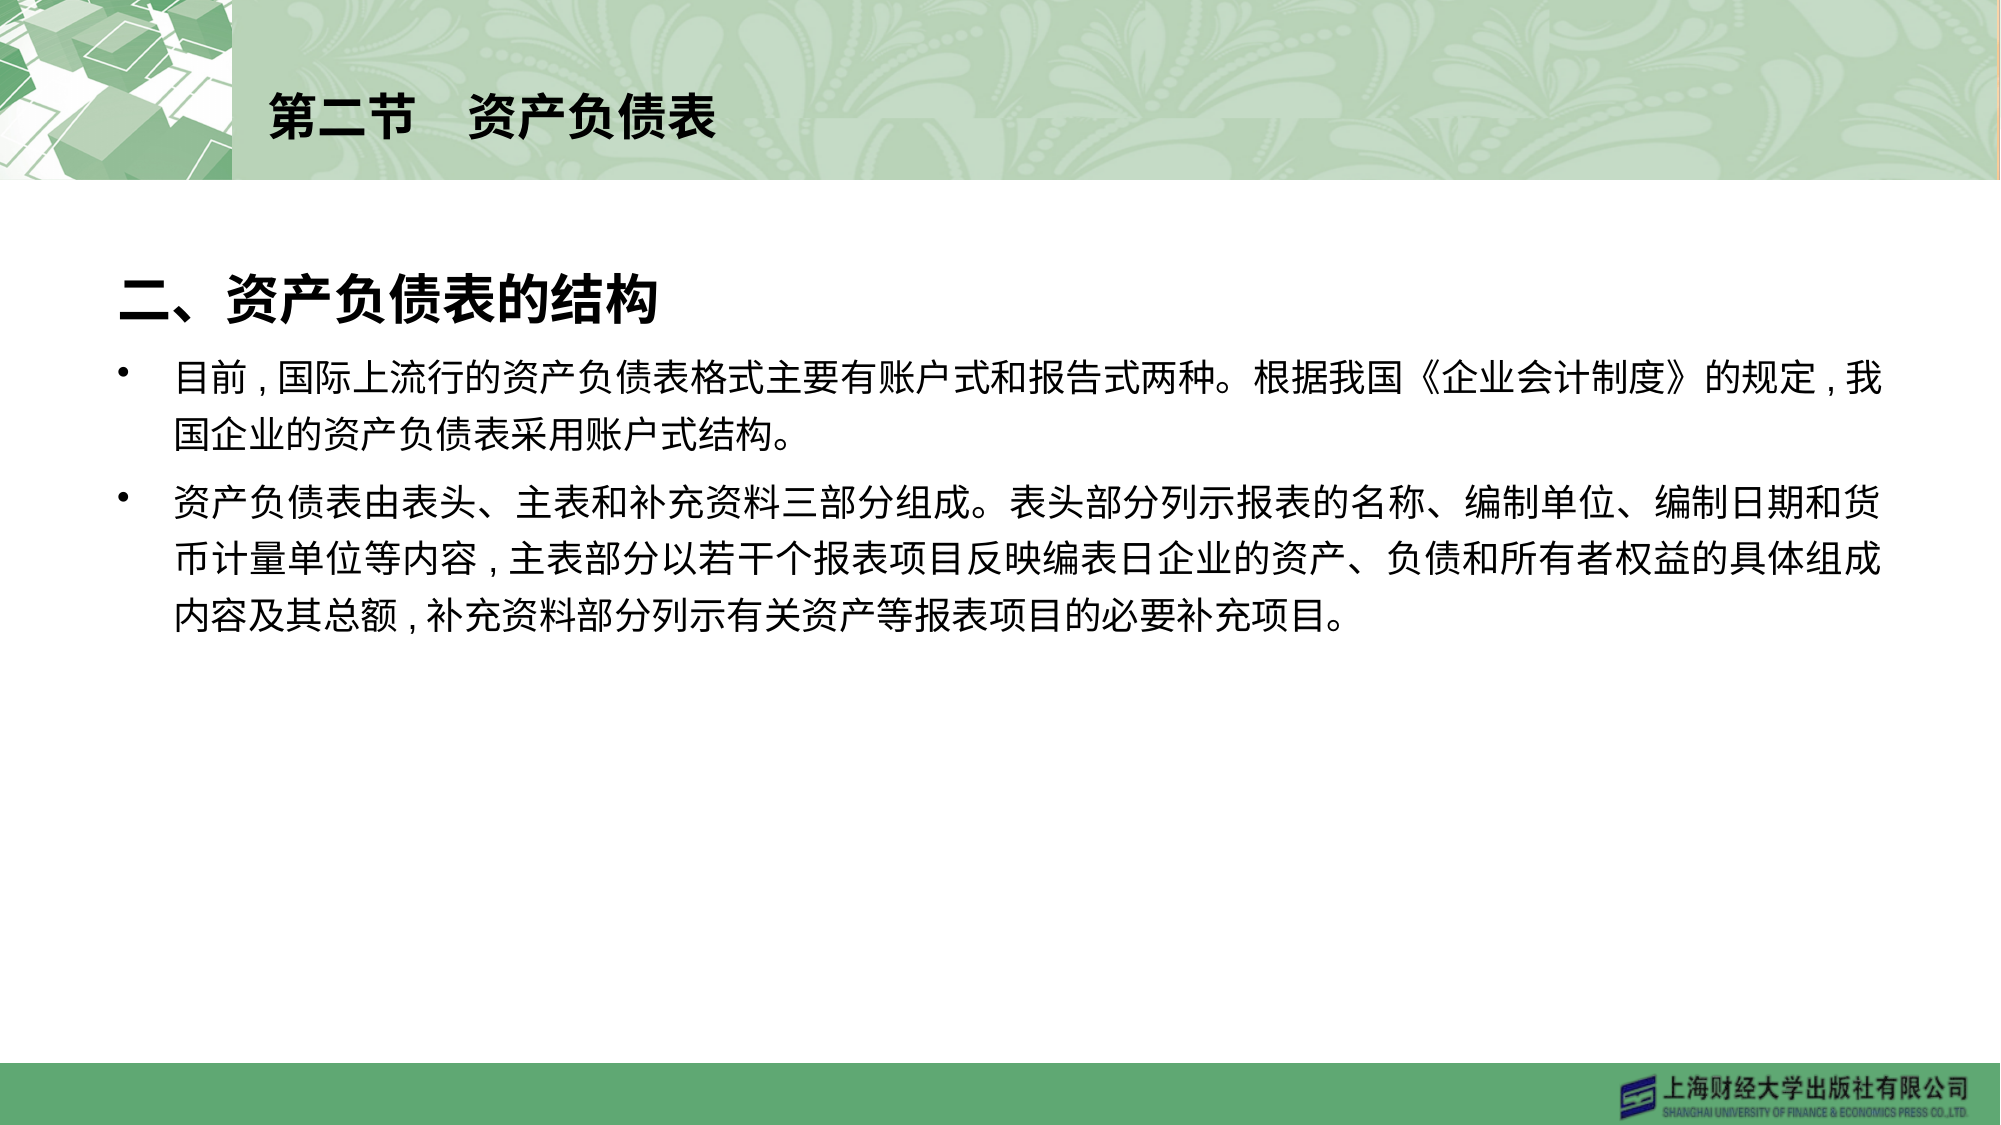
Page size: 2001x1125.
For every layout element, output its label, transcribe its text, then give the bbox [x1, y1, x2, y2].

picture [0, 0, 2001, 1125]
title 第二节 资产负债表 [252, 64, 1609, 168]
list 二、资产负债表的结构 目前,国际上流行的资产负债表格式主要有账户式和报告式两种。根据我国《企业会计制度》的规定,我国企业的资产负债表采用账户式结构。 资产负债表由表头、主表和补充资料三部分组成。表头部分列示报表的名称、编制单位、编制日期和货币计量单位等内容,主表部分以若干个报表项目反映编表日企业的资产、负债和所有者权益的具体组成内容及其总额,补充资料部分列示有关资产等报表项目的必要补充项目。 [102, 241, 1898, 1065]
